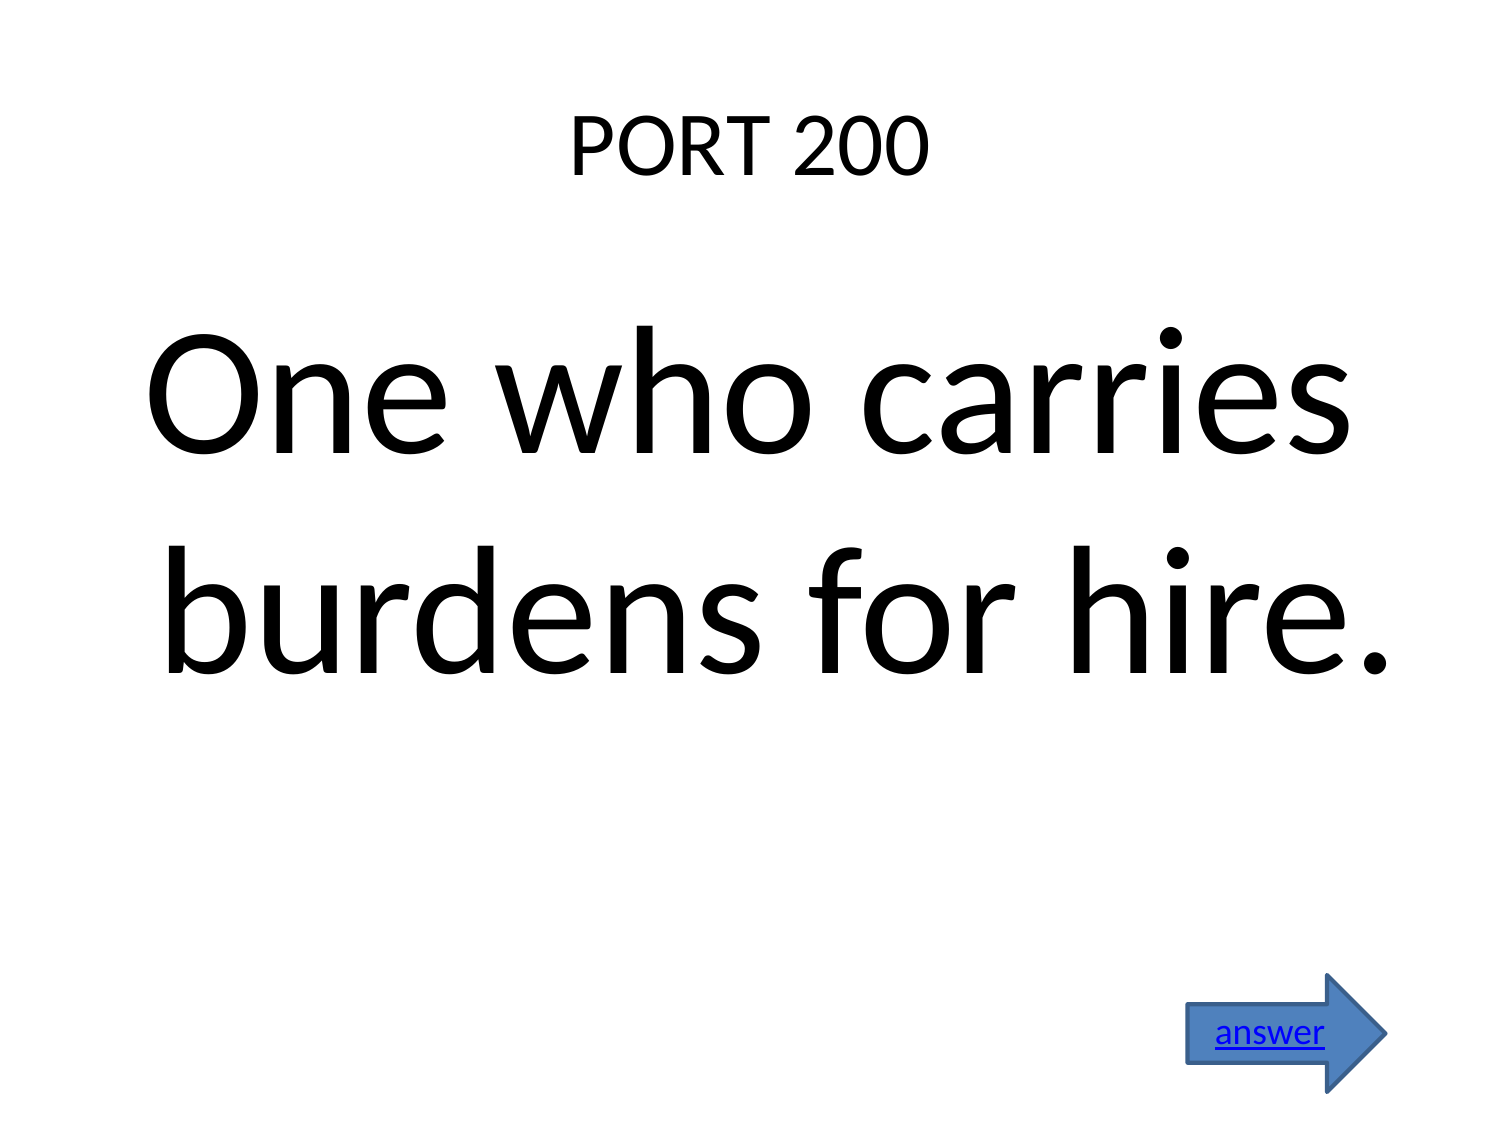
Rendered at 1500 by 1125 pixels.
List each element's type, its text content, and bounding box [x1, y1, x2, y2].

list One who carries burdens for hire. [75, 262, 1425, 1005]
text_box answer [1200, 999, 1400, 1060]
text_box [1185, 1002, 1362, 1094]
text_box [1324, 973, 1354, 999]
title PORT 200 [75, 45, 1425, 233]
